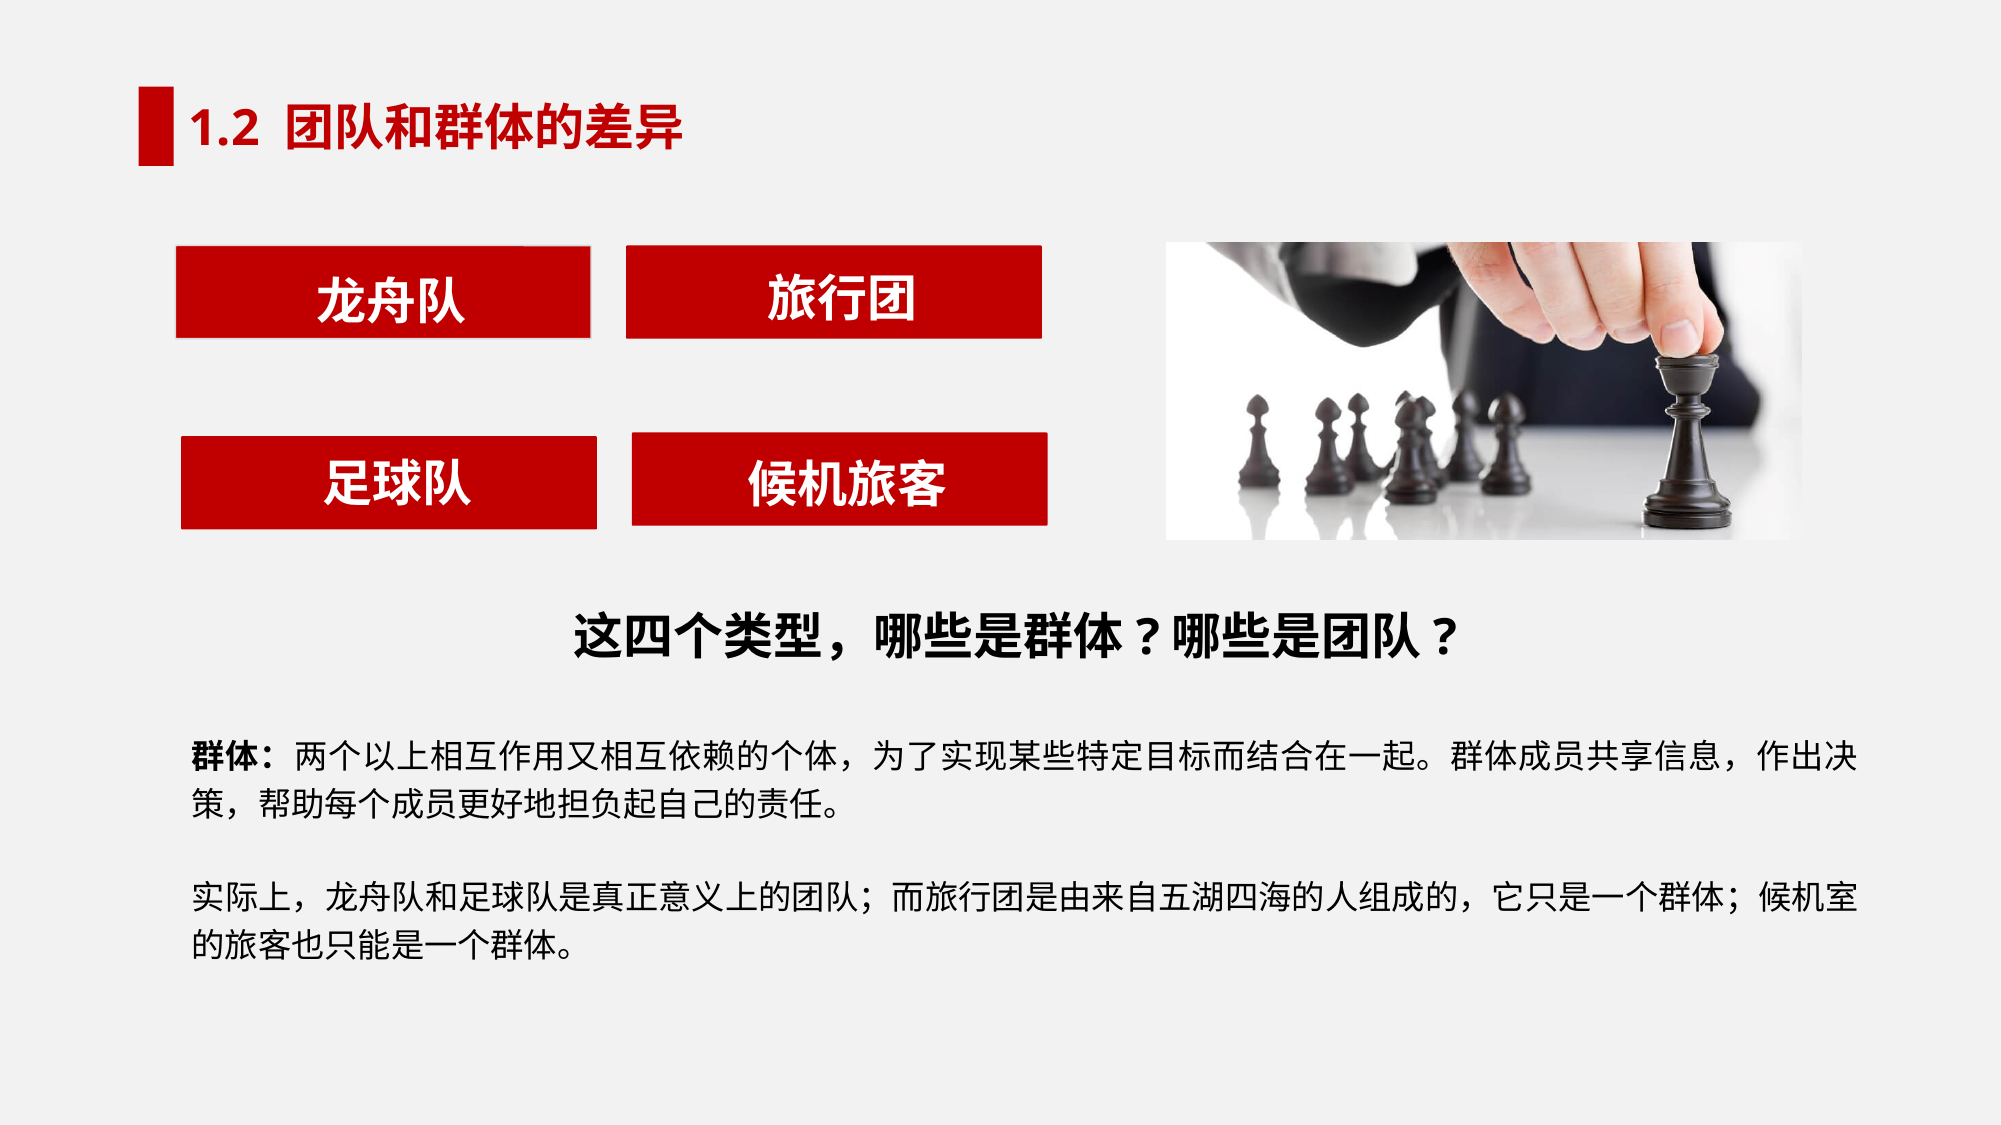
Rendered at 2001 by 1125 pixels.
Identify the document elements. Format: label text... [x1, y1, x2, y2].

text_box 这四个类型，哪些是群体?哪些是团队? [426, 584, 1606, 672]
picture [1166, 242, 1802, 541]
text_box 1.2 团队和群体的差异 [174, 87, 942, 163]
text_box 群体：两个以上相互作用又相互依赖的个体，为了实现某些特定目标而结合在一起。群体成员共享信息，作出决策，帮助每个成员更好地担负起自己的责任。 [177, 720, 1875, 831]
text_box [138, 86, 174, 166]
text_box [631, 432, 1048, 526]
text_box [180, 432, 598, 530]
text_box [175, 245, 592, 339]
text_box 实际上，龙舟队和足球队是真正意义上的团队；而旅行团是由来自五湖四海的人组成的，它只是一个群体；候机室的旅客也只能是一个群体。 [177, 861, 1875, 972]
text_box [625, 245, 1043, 339]
